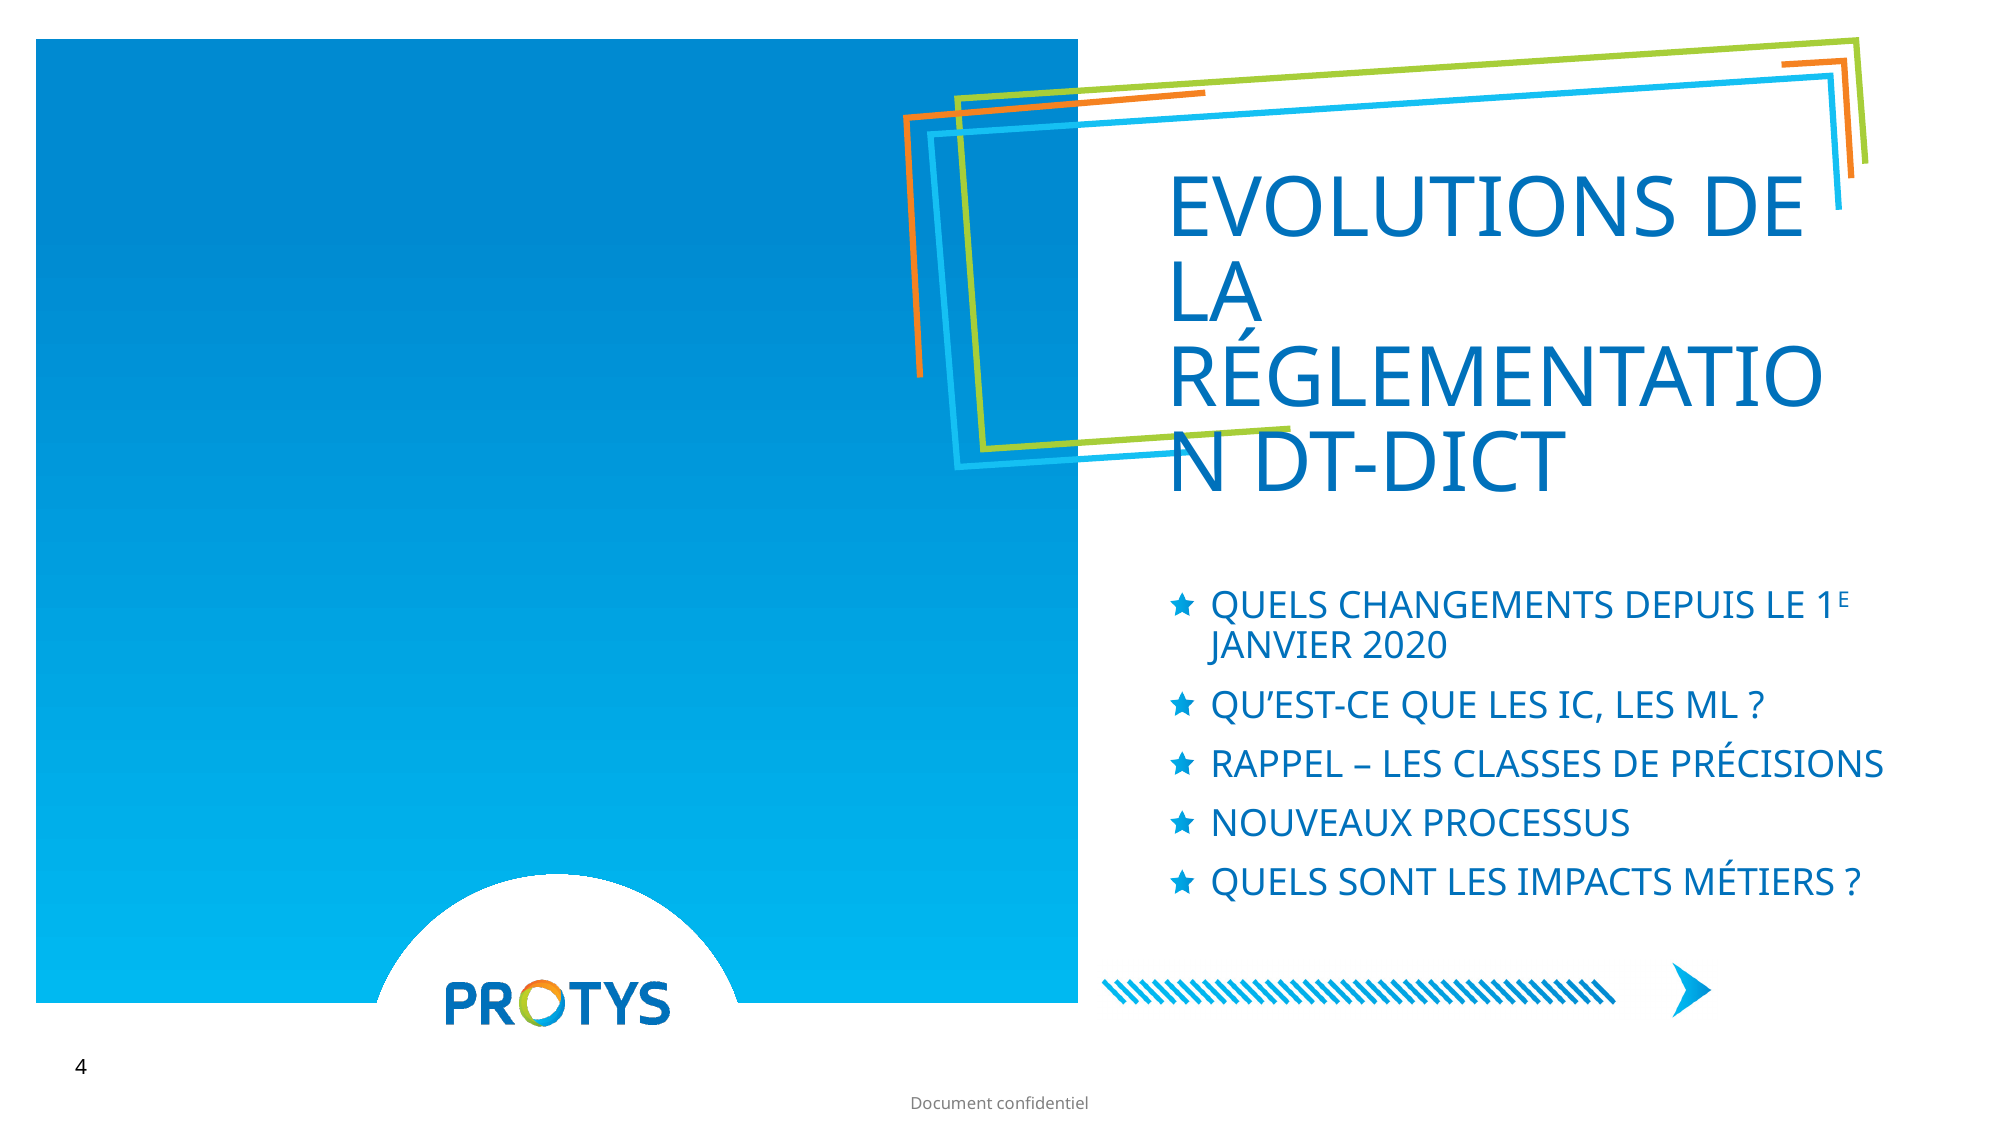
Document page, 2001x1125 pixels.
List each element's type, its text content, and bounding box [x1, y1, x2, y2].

picture [1166, 687, 1198, 720]
picture [1166, 747, 1198, 779]
slide_number 4 [42, 1055, 120, 1078]
picture [443, 978, 671, 1028]
picture [1097, 959, 1718, 1020]
subtitle Quels changements depuis le 1e janvier 2020 Qu’est-ce que les IC, les ML ? Rappel – les classes de précisions Nouveaux Processus Quels sont les impacts métiers ? [1166, 586, 1923, 908]
picture [1166, 806, 1198, 838]
picture [1166, 865, 1198, 898]
title Evolutions de la réglementation dt-dict [1166, 168, 1836, 426]
picture [1166, 588, 1198, 620]
